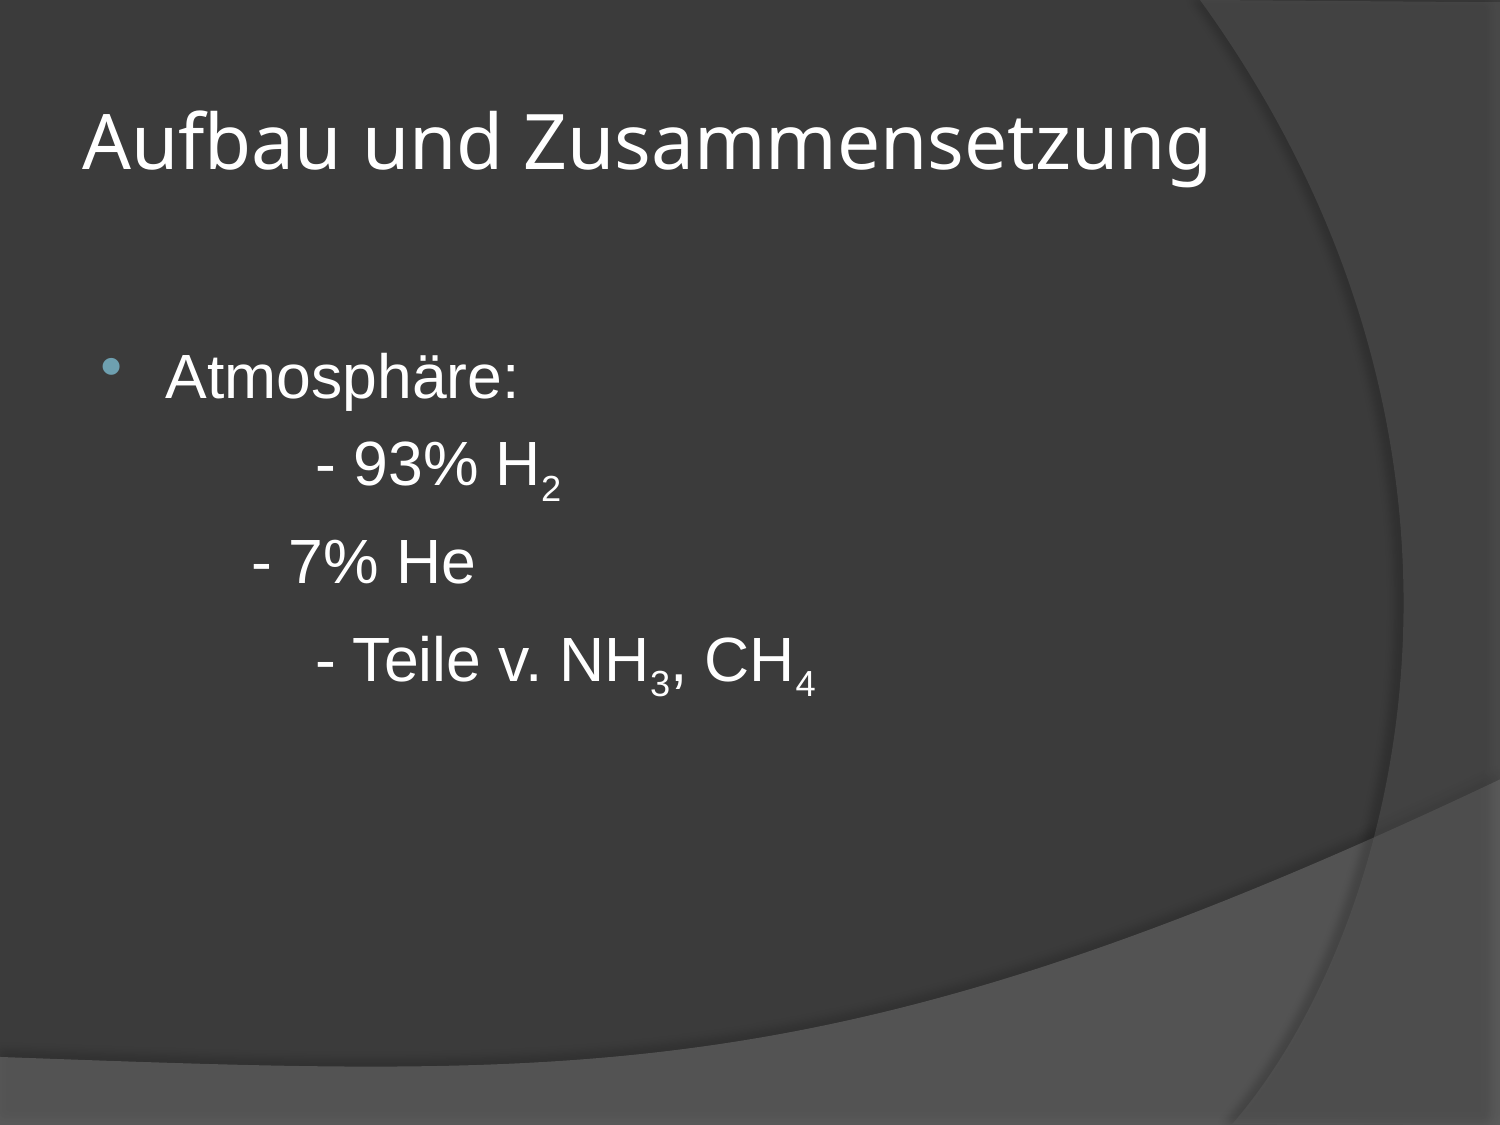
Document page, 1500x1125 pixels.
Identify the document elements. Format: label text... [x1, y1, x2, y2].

list Atmosphäre: - 93% H2 - 7% He - Teile v. NH3, CH4 [81, 327, 1308, 1071]
title Aufbau und Zusammensetzung [74, 44, 1301, 233]
